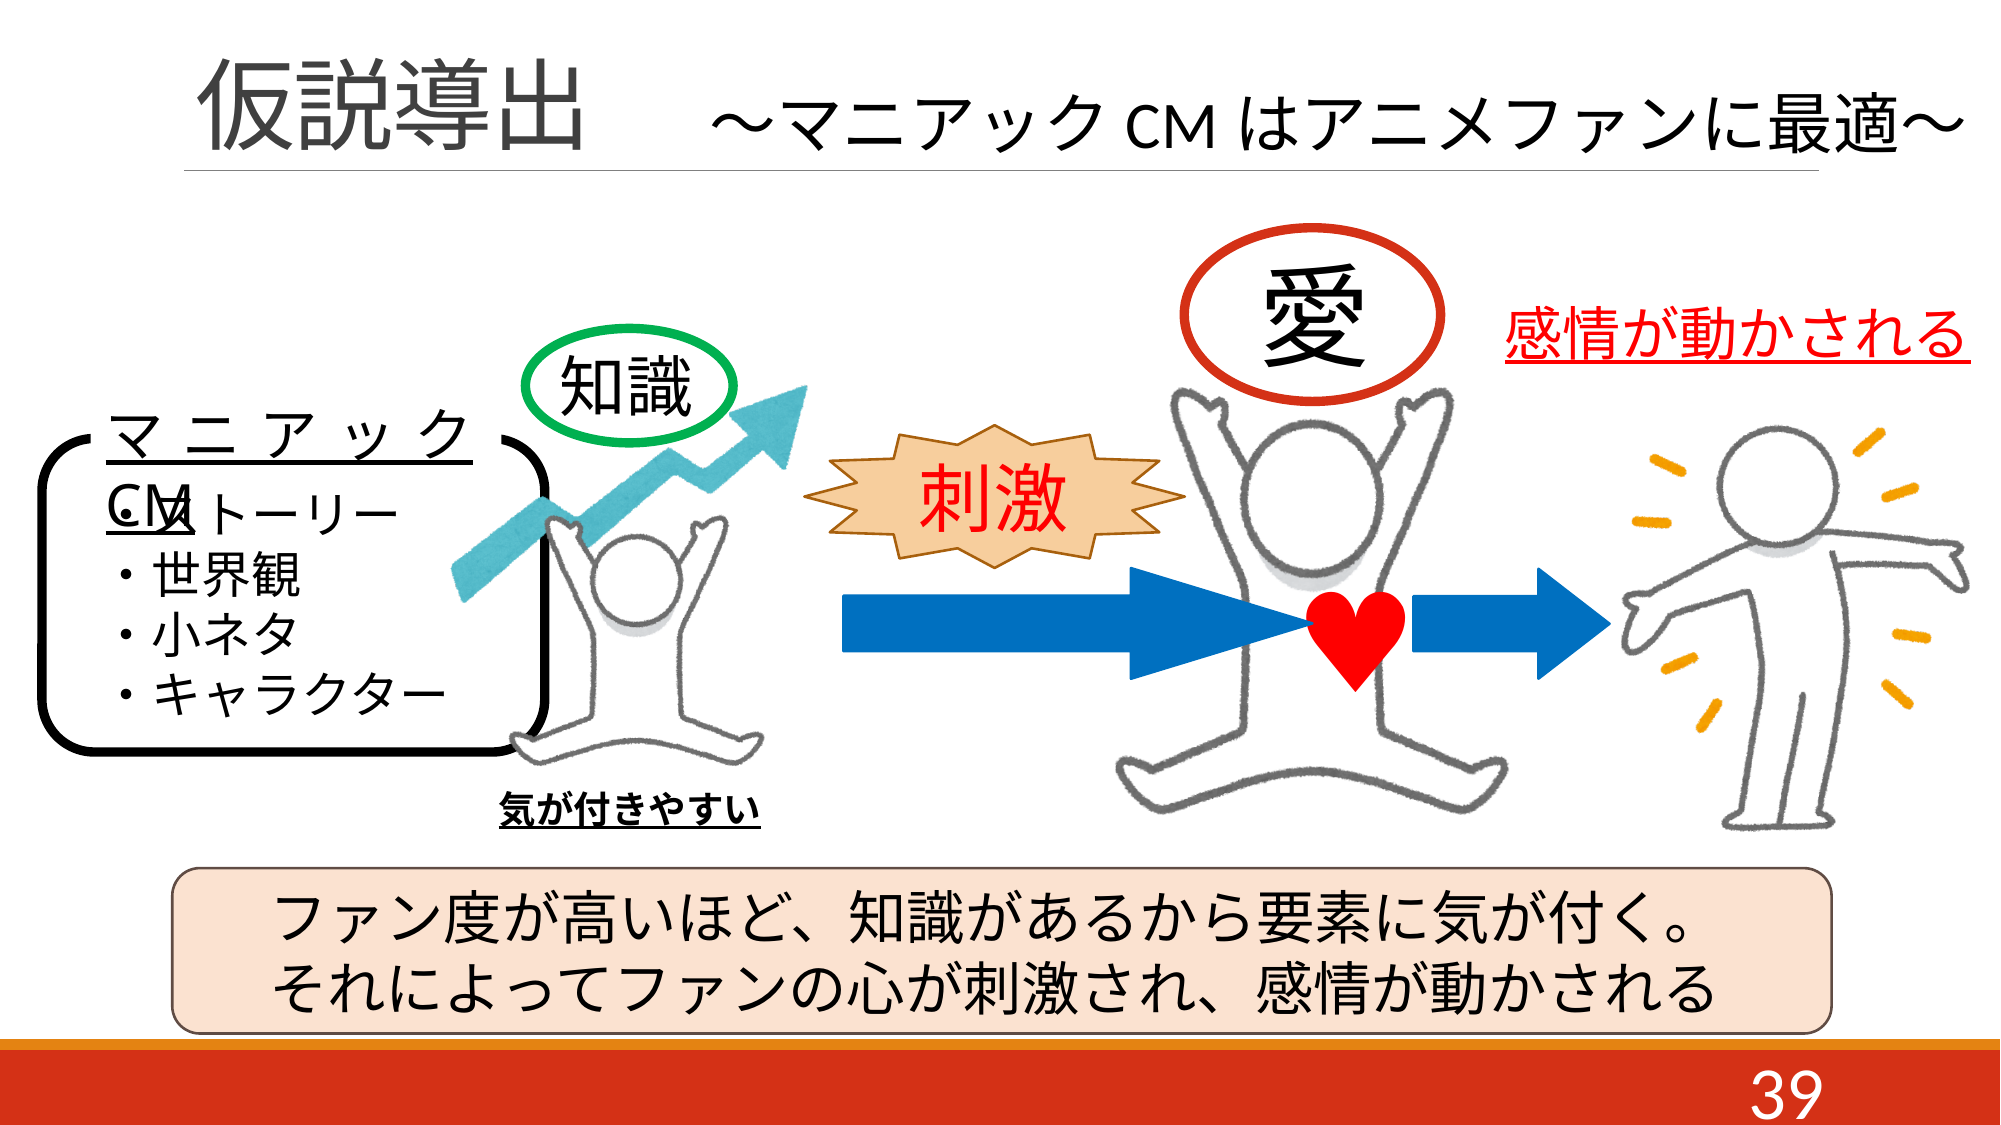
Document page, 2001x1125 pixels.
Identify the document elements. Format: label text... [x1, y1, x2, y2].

text_box [842, 594, 1089, 653]
text_box 刺激 [903, 443, 1084, 549]
text_box [709, 347, 732, 371]
text_box [1248, 226, 1377, 238]
text_box 気が付きやすい [483, 778, 1089, 838]
text_box [837, 433, 1089, 570]
text_box [527, 351, 544, 371]
title 仮説導出 [180, 28, 1830, 171]
picture [442, 374, 829, 785]
text_box マニアックCM [90, 390, 439, 475]
text_box 知識 [544, 337, 709, 371]
text_box 愛 [1243, 238, 1381, 348]
text_box [1381, 239, 1442, 348]
text_box [172, 868, 1832, 1034]
picture [1092, 350, 1534, 845]
text_box [570, 327, 688, 337]
picture [1595, 402, 1989, 845]
text_box [958, 424, 1031, 443]
text_box ～マニアックCMはアニメファンに最適～ [694, 74, 1982, 169]
text_box [1543, 570, 1593, 677]
slide_number 39 [1624, 1059, 1840, 1120]
text_box [1182, 240, 1243, 348]
text_box ・ストーリー ・世界観 ・小ネタ ・キャラクター [86, 475, 439, 731]
text_box 感情が動かされる [1490, 289, 1996, 375]
text_box [40, 437, 439, 754]
text_box ファン度が高いほど、知識があるから要素に気が付く。それによってファンの心が刺激され、感情が動かされる [254, 874, 1750, 1029]
